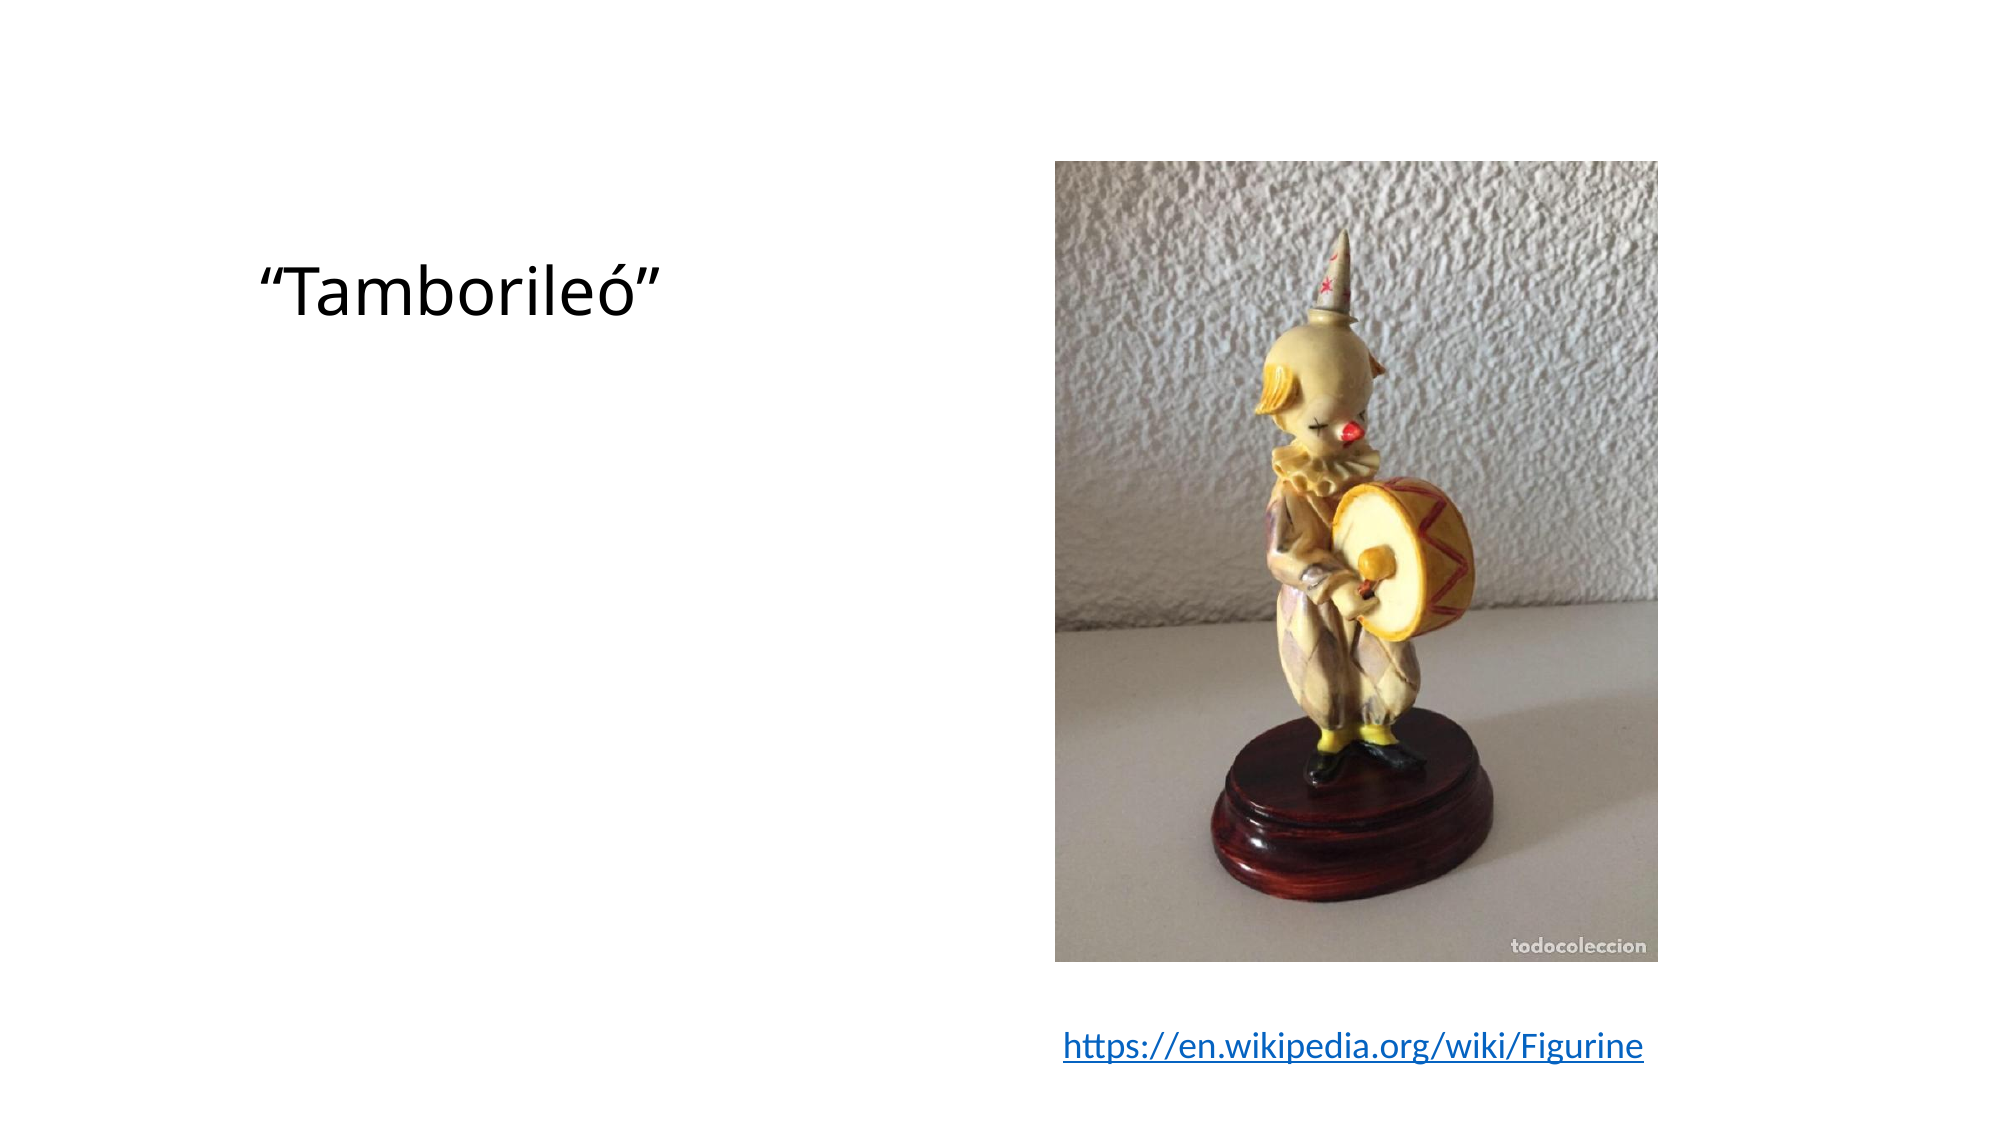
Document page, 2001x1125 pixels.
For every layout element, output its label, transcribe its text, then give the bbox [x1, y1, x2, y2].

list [1055, 161, 1658, 962]
text_box https://en.wikipedia.org/wiki/Figurine [1048, 1013, 1696, 1074]
title “Tamborileó” [137, 75, 783, 338]
